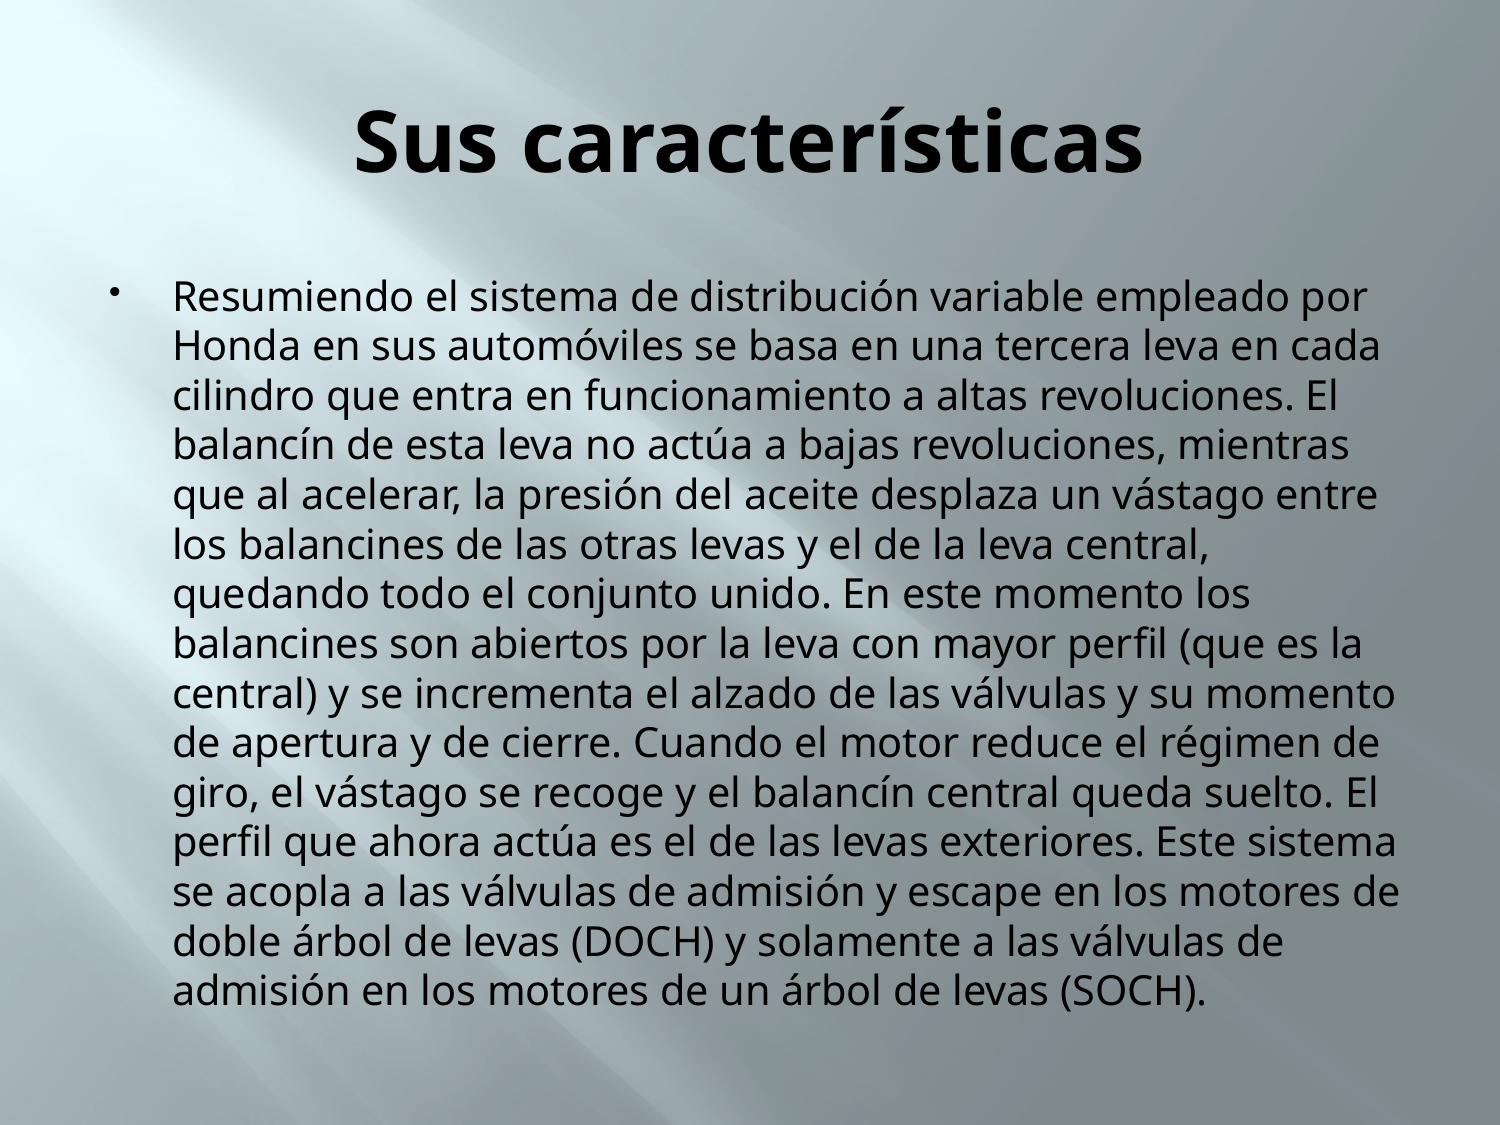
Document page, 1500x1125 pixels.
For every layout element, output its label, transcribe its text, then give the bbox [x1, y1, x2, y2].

title Sus características [75, 45, 1425, 233]
list Resumiendo el sistema de distribución variable empleado por Honda en sus automóviles se basa en una tercera leva en cada cilindro que entra en funcionamiento a altas revoluciones. El balancín de esta leva no actúa a bajas revoluciones, mientras que al acelerar, la presión del aceite desplaza un vástago entre los balancines de las otras levas y el de la leva central, quedando todo el conjunto unido. En este momento los balancines son abiertos por la leva con mayor perfil (que es la central) y se incrementa el alzado de las válvulas y su momento de apertura y de cierre. Cuando el motor reduce el régimen de giro, el vástago se recoge y el balancín central queda suelto. El perfil que ahora actúa es el de las levas exteriores. Este sistema se acopla a las válvulas de admisión y escape en los motores de doble árbol de levas (DOCH) y solamente a las válvulas de admisión en los motores de un árbol de levas (SOCH). [75, 262, 1425, 1035]
